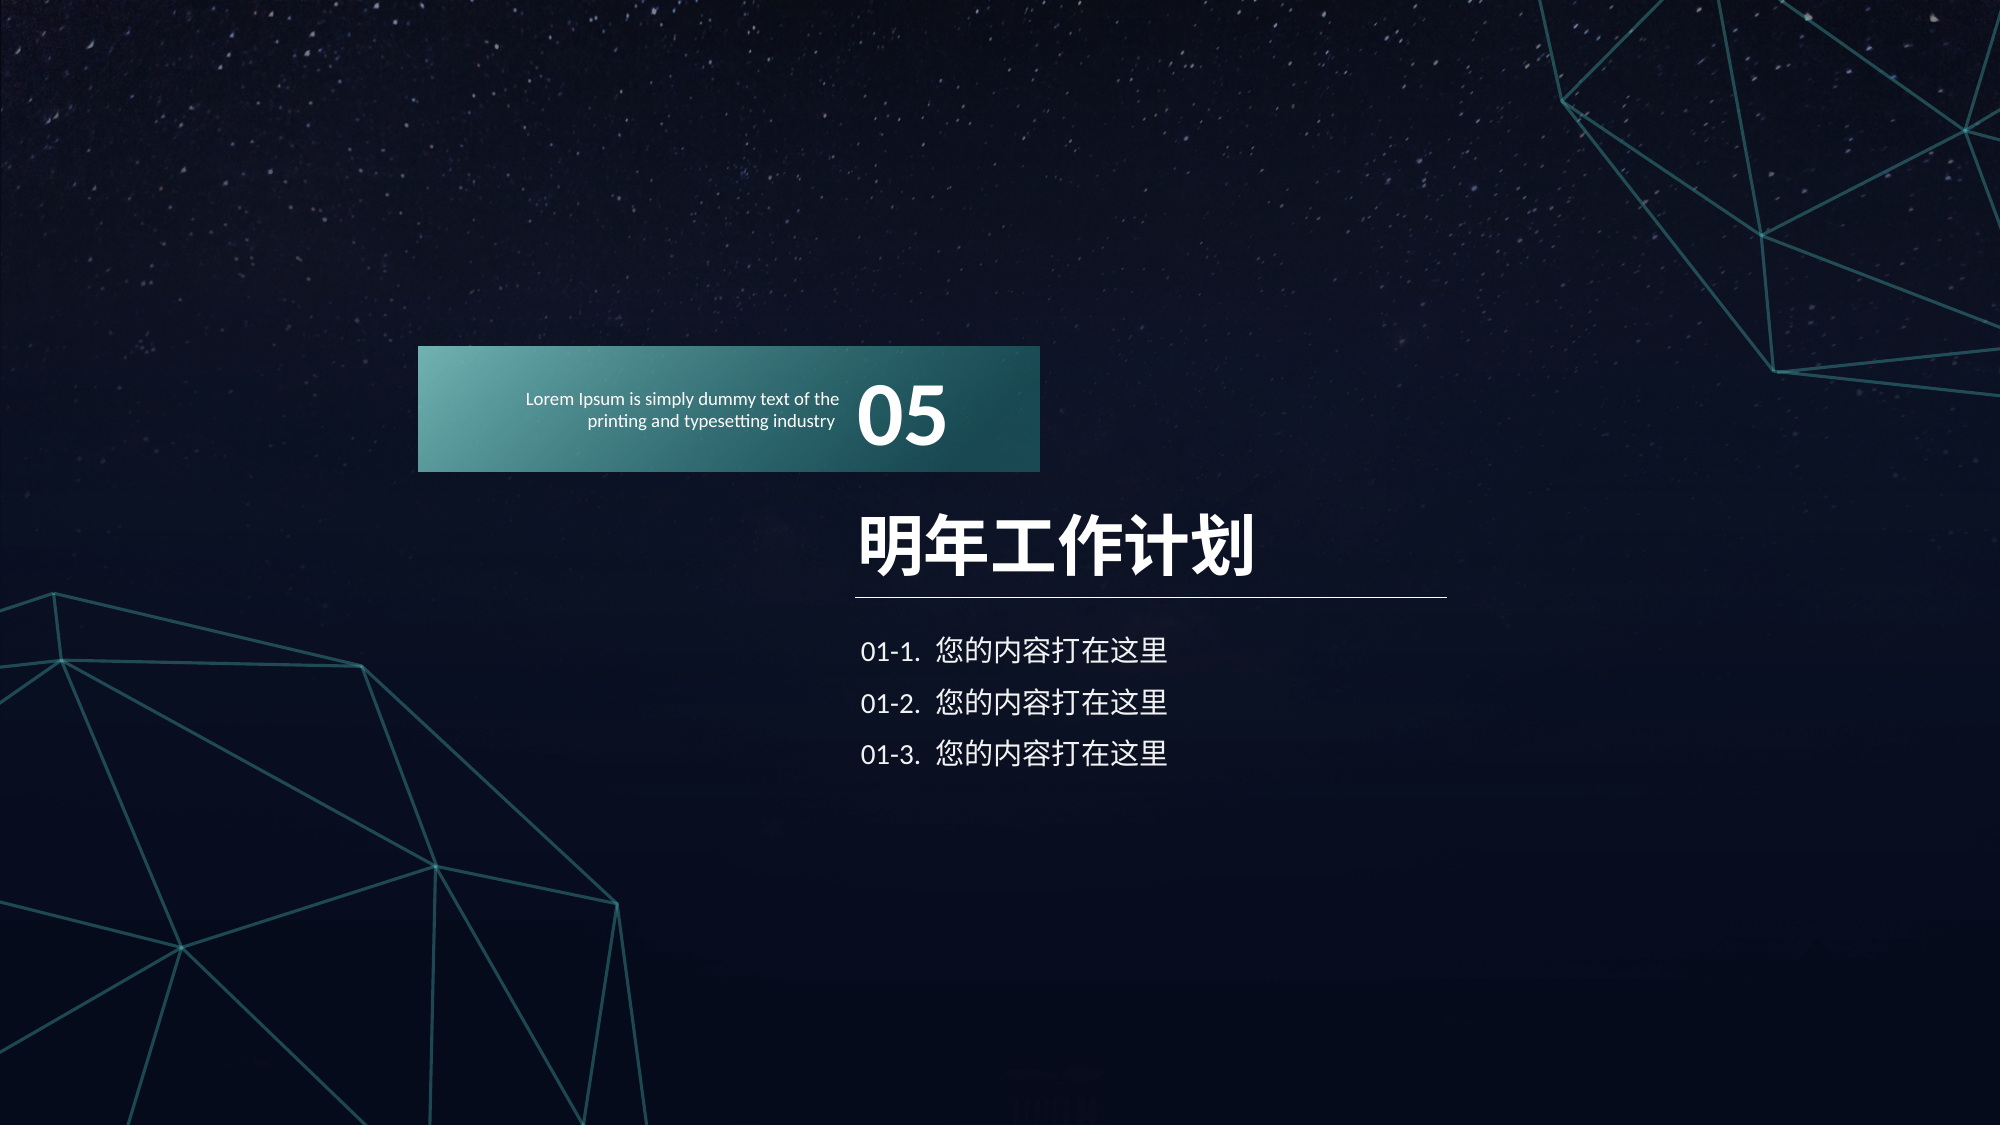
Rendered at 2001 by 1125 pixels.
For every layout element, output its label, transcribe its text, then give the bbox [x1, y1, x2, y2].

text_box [0, 593, 651, 1125]
text_box 明年工作计划 [842, 495, 1430, 592]
text_box 01-1. 您的内容打在这里 [846, 624, 1491, 675]
text_box 01-2. 您的内容打在这里 [846, 676, 1491, 727]
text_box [1523, 0, 2000, 404]
text_box 01-3. 您的内容打在这里 [846, 727, 1491, 778]
picture [0, 0, 2000, 1125]
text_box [418, 345, 1040, 473]
